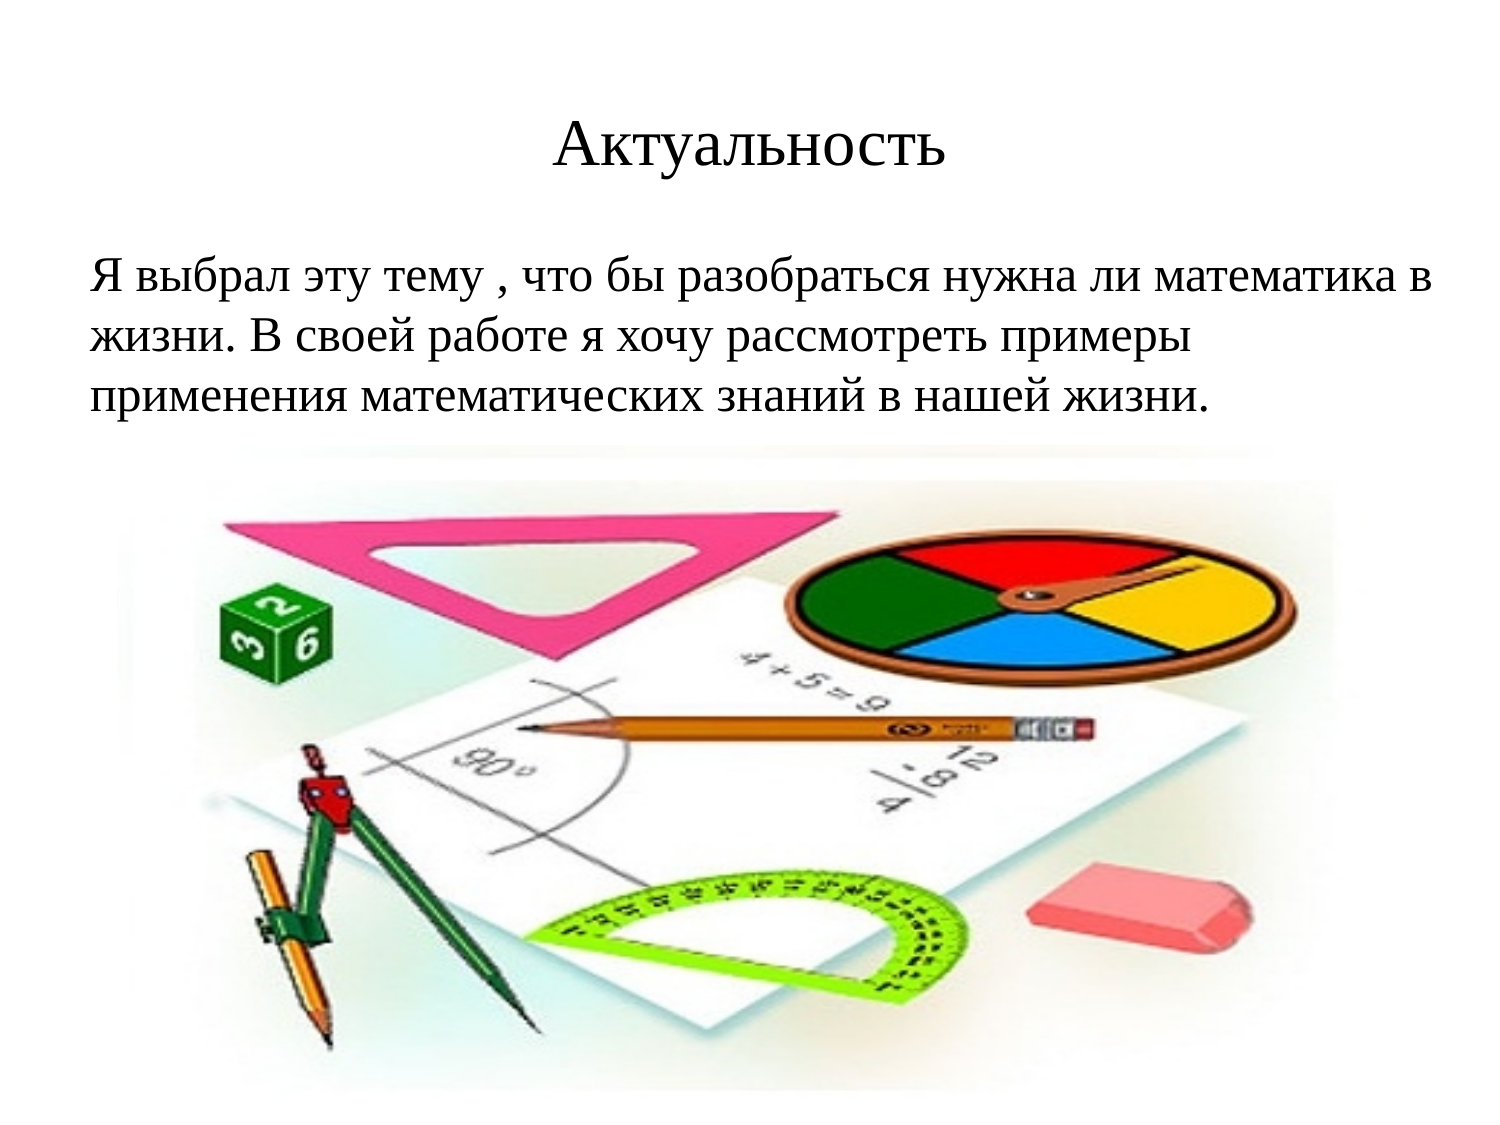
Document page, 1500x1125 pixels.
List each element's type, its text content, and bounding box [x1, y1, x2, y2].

title Актуальность [75, 45, 1425, 233]
picture [116, 445, 1419, 1125]
list Я выбрал эту тему , что бы разобраться нужна ли математика в жизни. В своей работе я хочу рассмотреть примеры применения математических знаний в нашей жизни. [75, 234, 1471, 1005]
